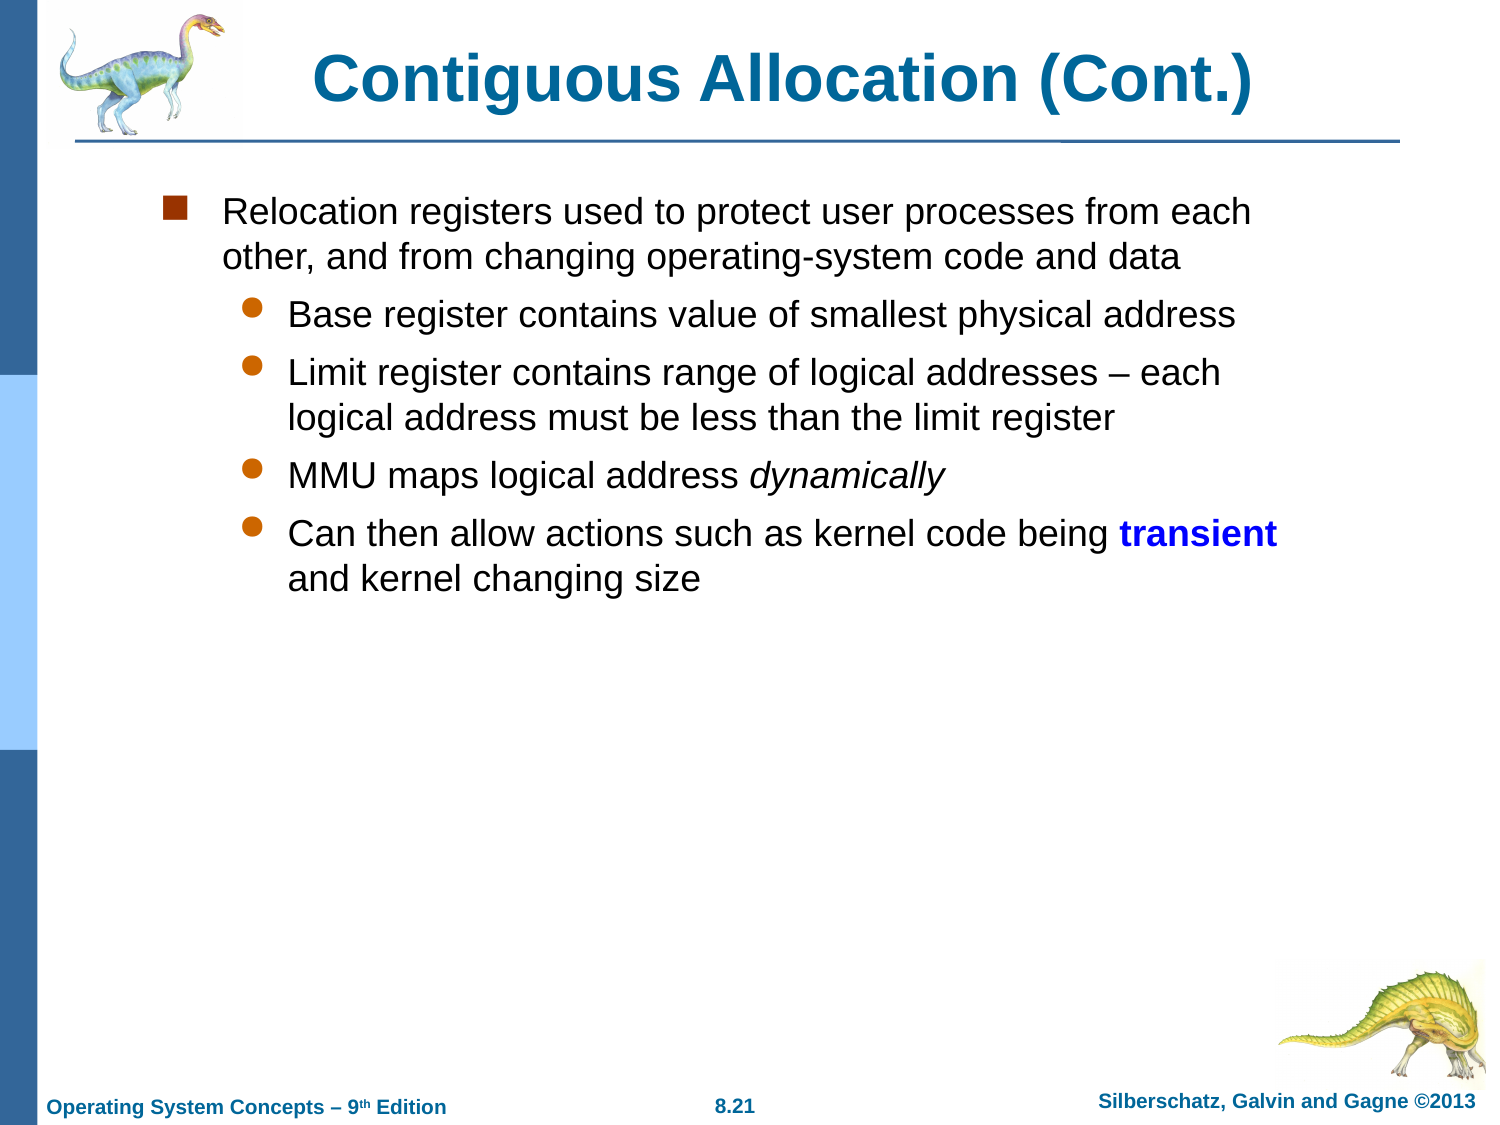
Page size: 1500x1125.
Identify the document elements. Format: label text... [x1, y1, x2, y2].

title Contiguous Allocation (Cont.) [141, 27, 1426, 123]
picture [1275, 959, 1486, 1090]
list Relocation registers used to protect user processes from each other, and from changing operating-system code and data Base register contains value of smallest physical address Limit register contains range of logical addresses – each logical address must be less than the limit register MMU maps logical address dynamically Can then allow actions such as kernel code being transient and kernel changing size [150, 179, 1343, 999]
picture [46, 0, 243, 149]
